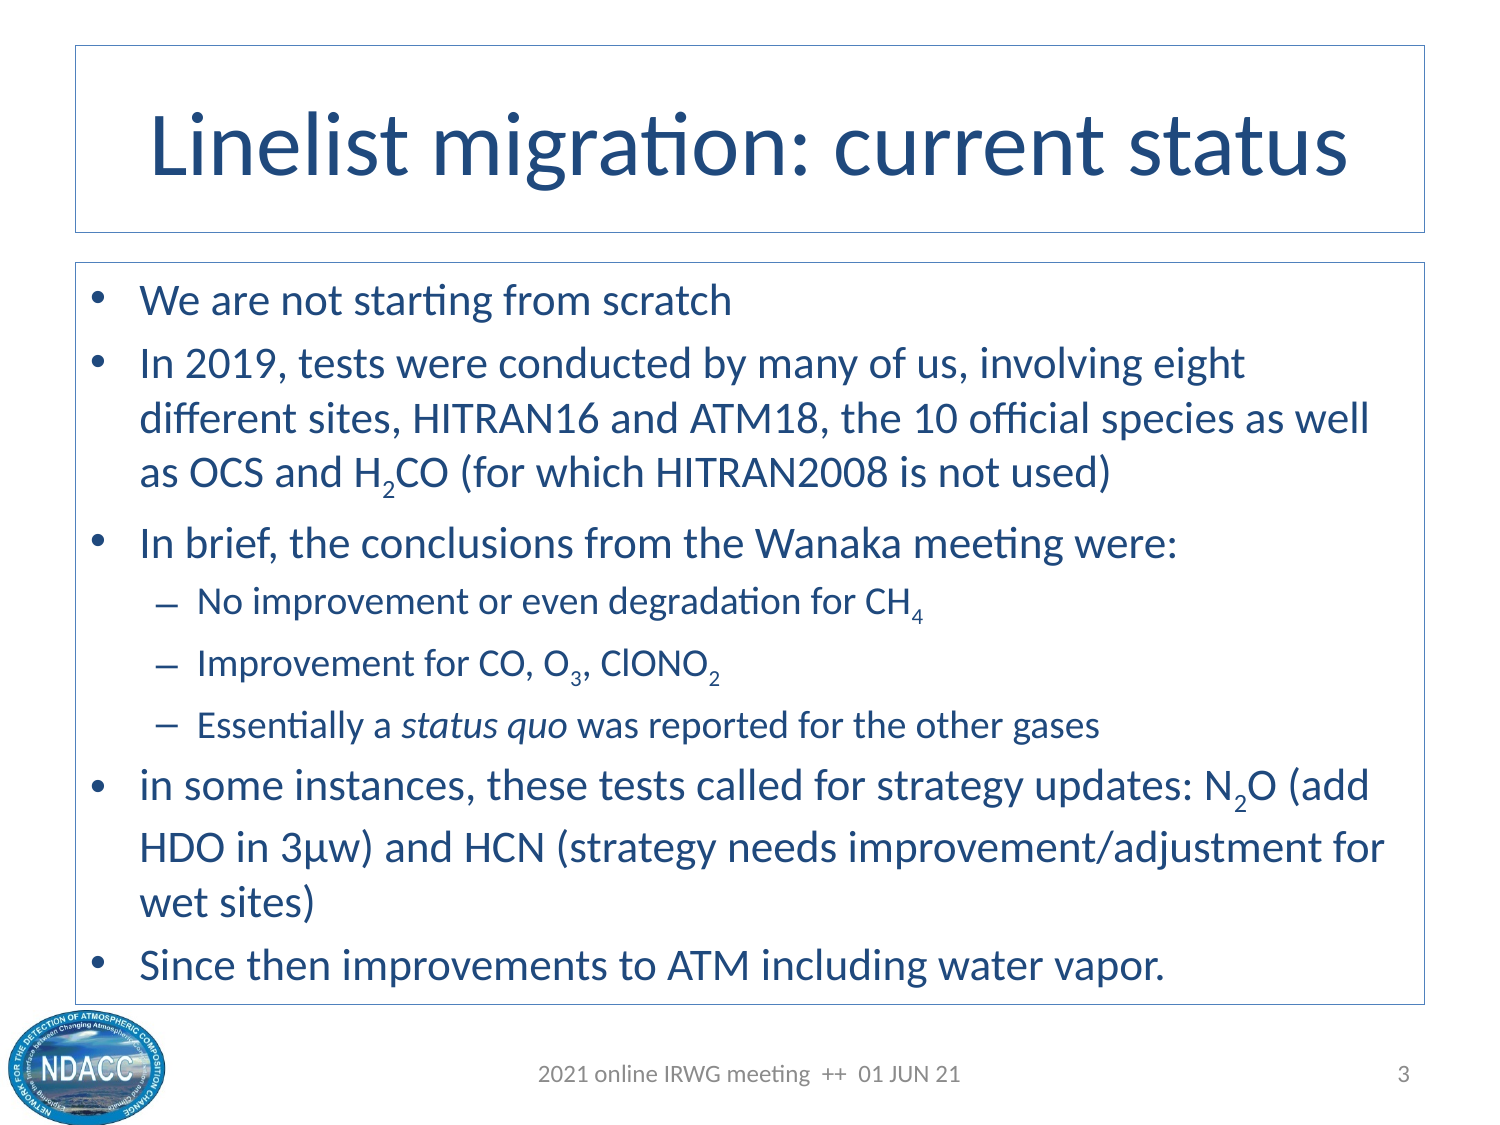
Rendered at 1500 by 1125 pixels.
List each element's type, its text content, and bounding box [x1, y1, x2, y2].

title Linelist migration: current status [75, 45, 1425, 233]
list We are not starting from scratch In 2019, tests were conducted by many of us, involving eight different sites, HITRAN16 and ATM18, the 10 official species as well as OCS and H2CO (for which HITRAN2008 is not used) In brief, the conclusions from the Wanaka meeting were: No improvement or even degradation for CH4 Improvement for CO, O3, ClONO2 Essentially a status quo was reported for the other gases in some instances, these tests called for strategy updates: N2O (add HDO in 3µw) and HCN (strategy needs improvement/adjustment for wet sites) Since then improvements to ATM including water vapor. [75, 262, 1425, 1005]
picture [0, 1009, 174, 1125]
slide_number 3 [1074, 1042, 1425, 1103]
footer 2021 online IRWG meeting ++ 01 JUN 21 [512, 1042, 988, 1103]
